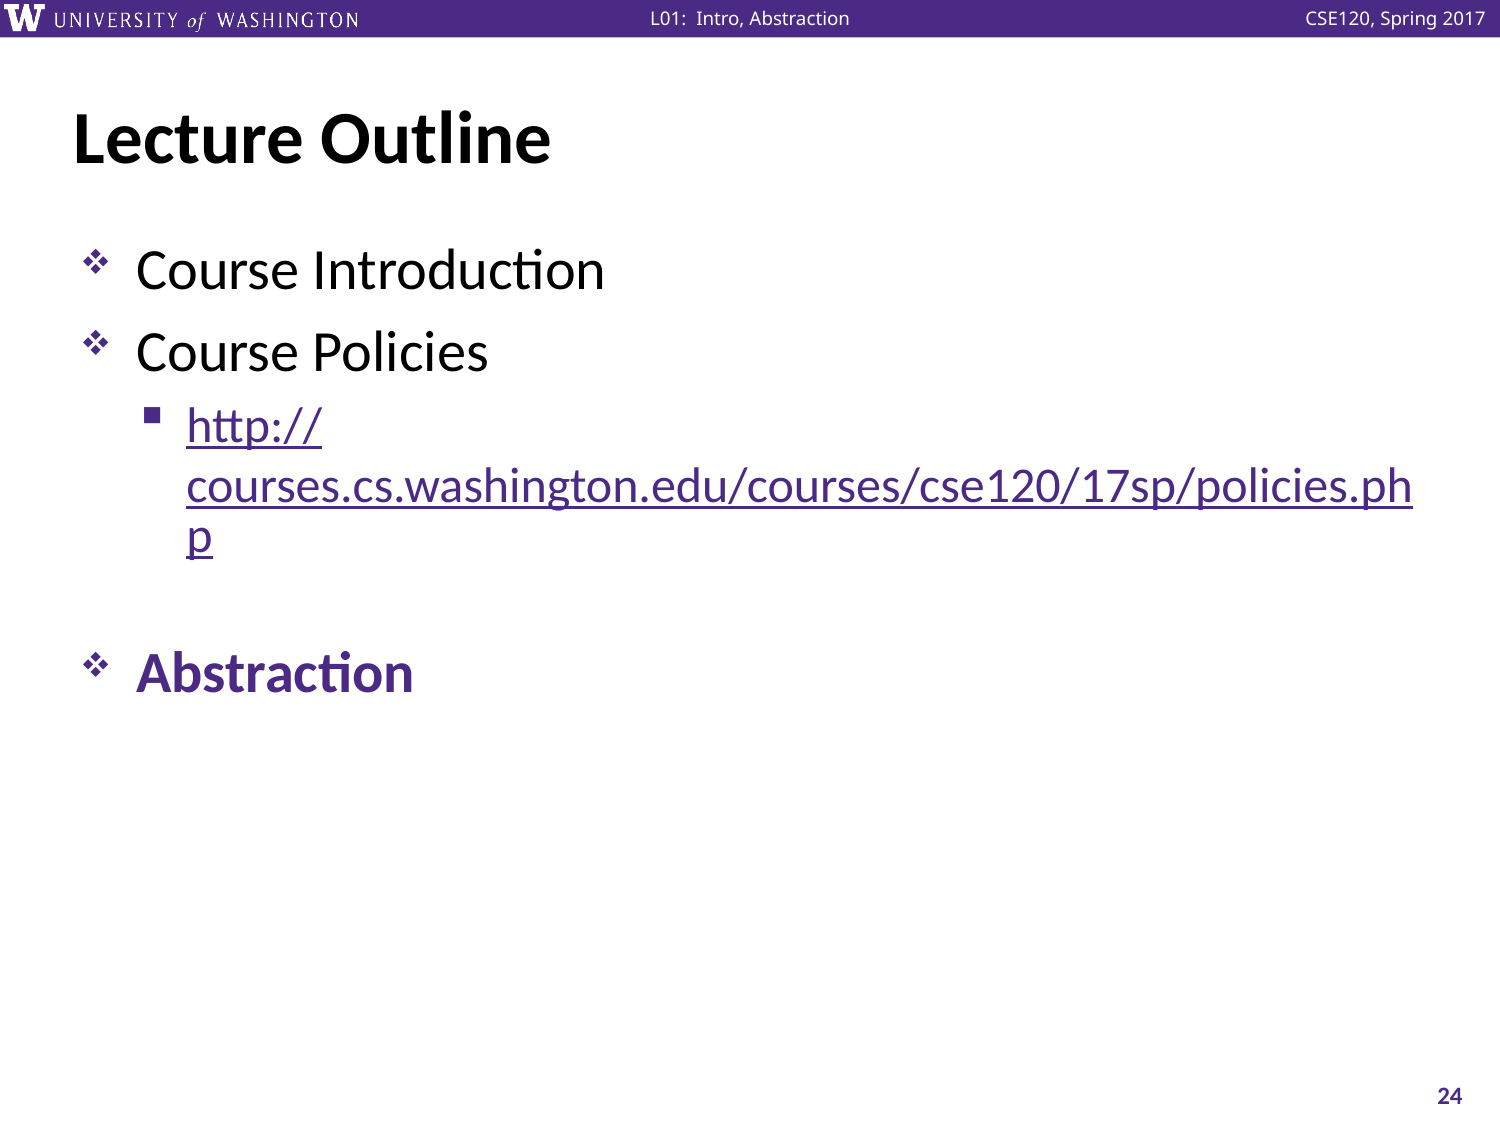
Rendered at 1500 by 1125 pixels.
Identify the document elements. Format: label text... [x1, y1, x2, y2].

list Course Introduction Course Policies http://courses.cs.washington.edu/courses/cse120/17sp/policies.php Abstraction [64, 223, 1438, 1040]
slide_number 24 [1400, 1065, 1500, 1125]
picture [4, 4, 358, 32]
title Lecture Outline [58, 71, 1438, 197]
